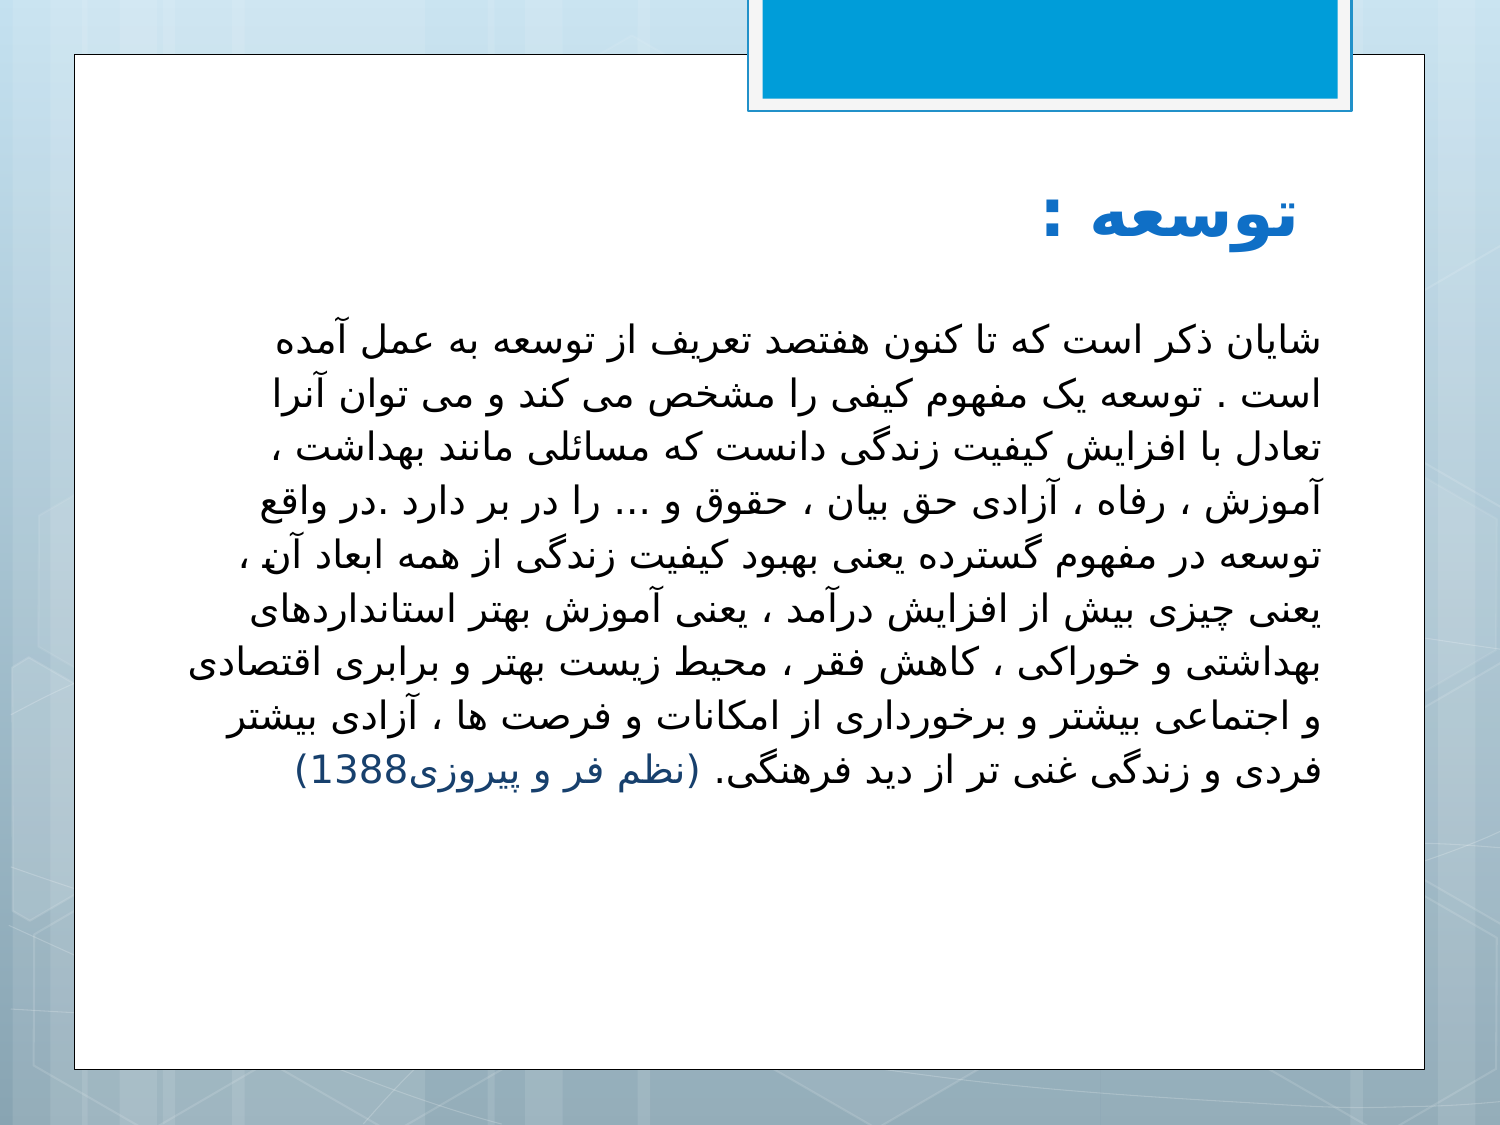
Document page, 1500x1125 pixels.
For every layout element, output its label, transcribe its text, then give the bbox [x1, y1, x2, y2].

list شایان ذکر است که تا کنون هفتصد تعریف از توسعه به عمل آمده است . توسعه یک مفهوم کیفی را مشخص می کند و می توان آنرا تعادل با افزایش کیفیت زندگی دانست که مسائلی مانند بهداشت ، آموزش ، رفاه ، آزادی حق بیان ، حقوق و ... را در بر دارد .در واقع توسعه در مفهوم گسترده یعنی بهبود کیفیت زندگی از همه ابعاد آن ، یعنی چیزی بیش از افزایش درآمد ، یعنی آموزش بهتر استانداردهای بهداشتی و خوراکی ، کاهش فقر ، محیط زیست بهتر و برابری اقتصادی و اجتماعی بیشتر و برخورداری از امکانات و فرصت ها ، آزادی بیشتر فردی و زندگی غنی تر از دید فرهنگی. (نظم فر و پیروزی1388) [171, 299, 1338, 850]
title توسعه : [162, 149, 1315, 338]
